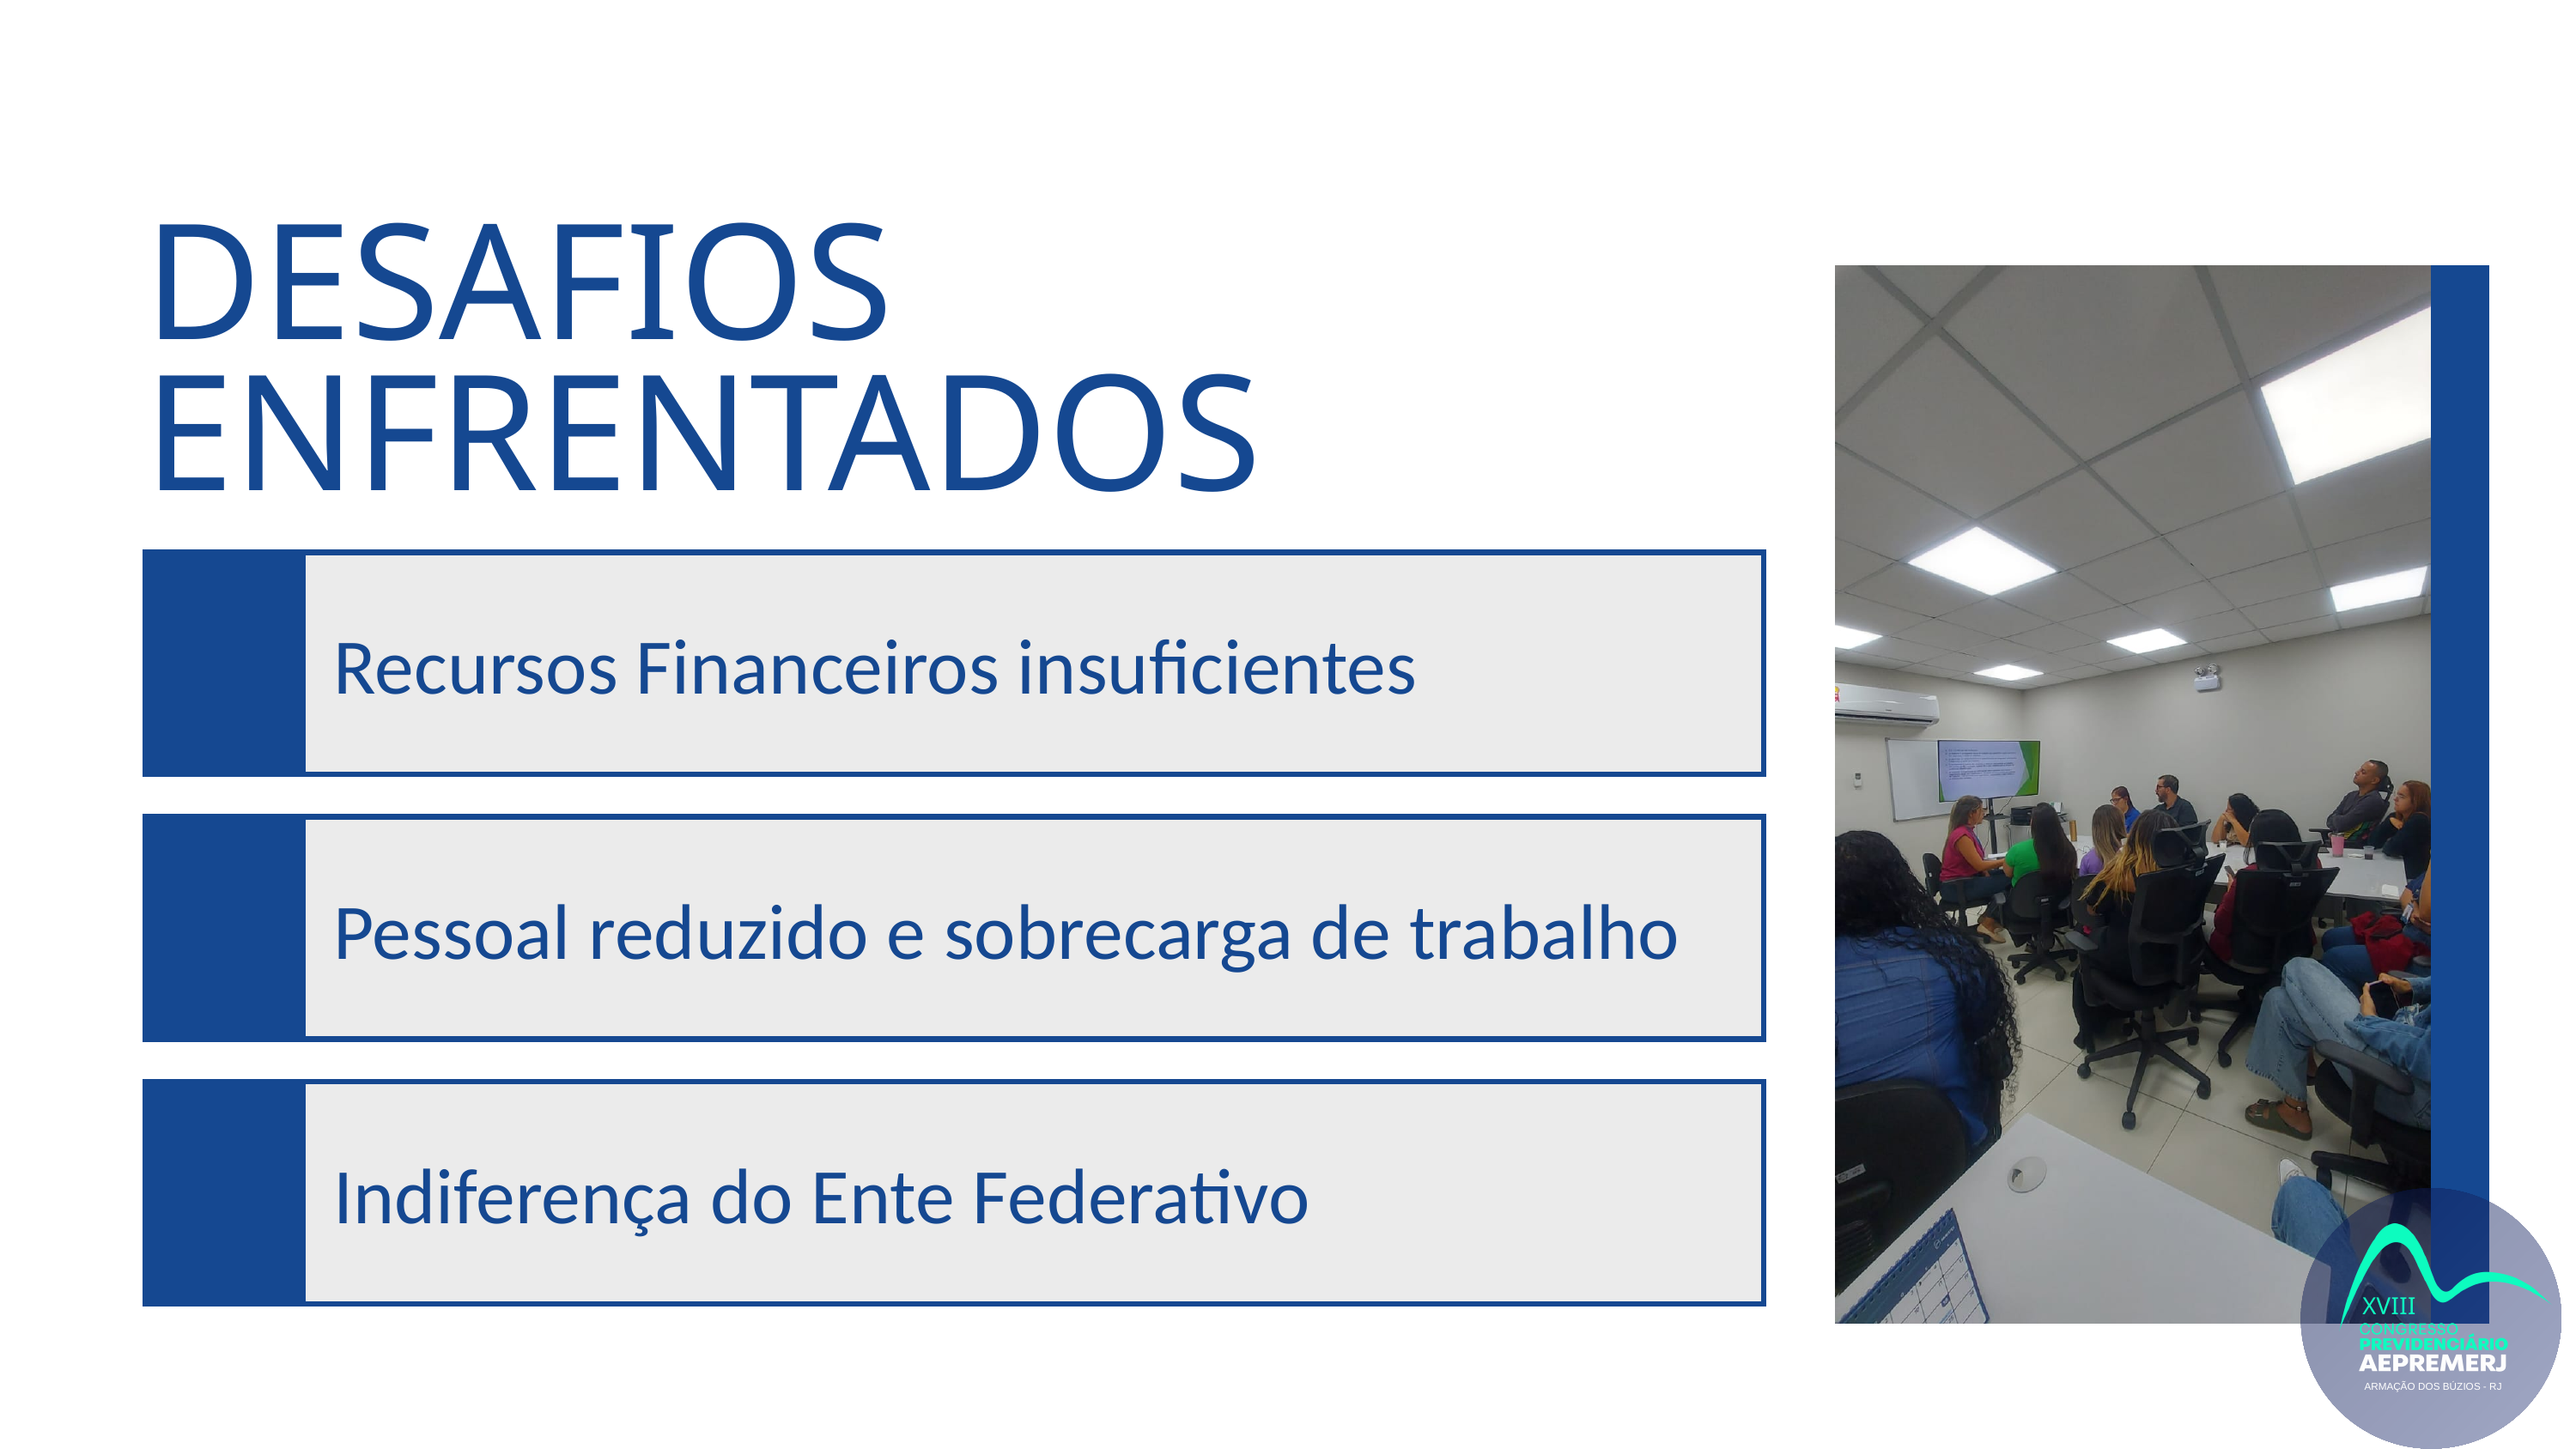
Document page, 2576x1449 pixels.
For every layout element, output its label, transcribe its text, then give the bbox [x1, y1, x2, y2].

text_box DESAFIOS ENFRENTADOS [144, 220, 1648, 523]
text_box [2431, 265, 2490, 1186]
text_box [307, 816, 1765, 1040]
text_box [307, 1081, 1765, 1304]
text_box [144, 552, 307, 775]
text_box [144, 1081, 307, 1304]
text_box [144, 816, 307, 1040]
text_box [307, 552, 1765, 775]
picture [1835, 265, 2431, 1324]
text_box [2300, 1187, 2562, 1449]
